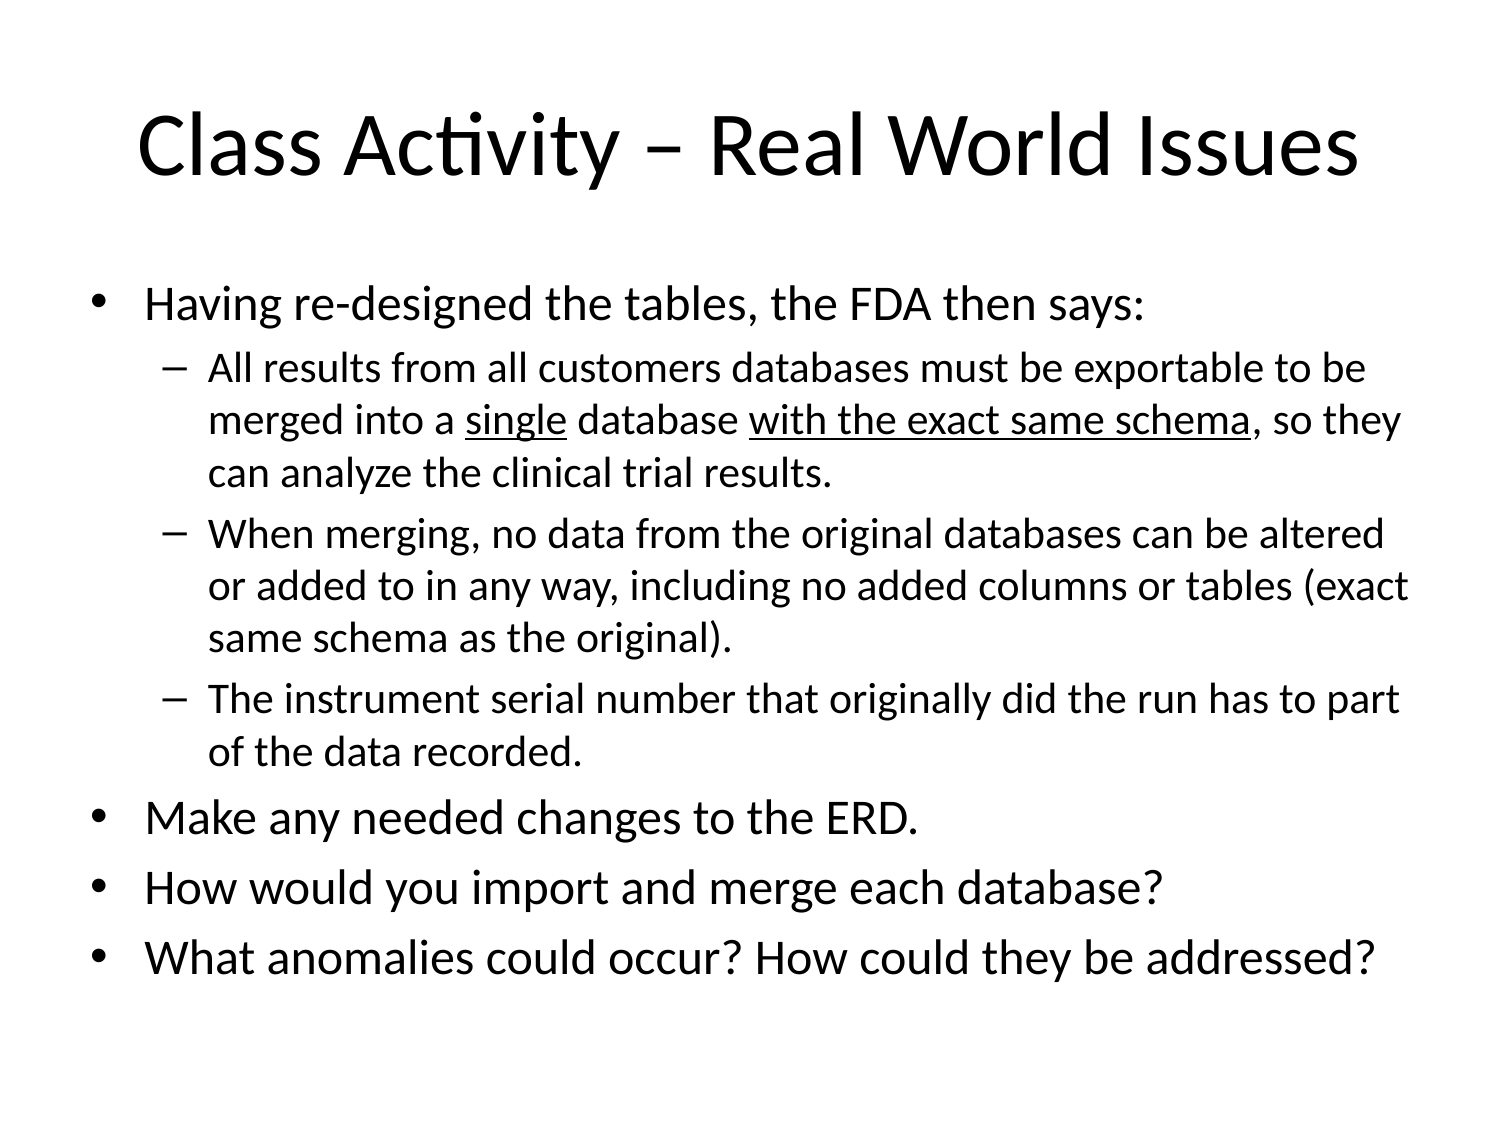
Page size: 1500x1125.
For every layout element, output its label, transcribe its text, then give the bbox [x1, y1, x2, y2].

list Having re-designed the tables, the FDA then says: All results from all customers databases must be exportable to be merged into a single database with the exact same schema, so they can analyze the clinical trial results. When merging, no data from the original databases can be altered or added to in any way, including no added columns or tables (exact same schema as the original). The instrument serial number that originally did the run has to part of the data recorded. Make any needed changes to the ERD. How would you import and merge each database? What anomalies could occur? How could they be addressed? [75, 262, 1425, 1005]
title Class Activity – Real World Issues [75, 45, 1425, 233]
